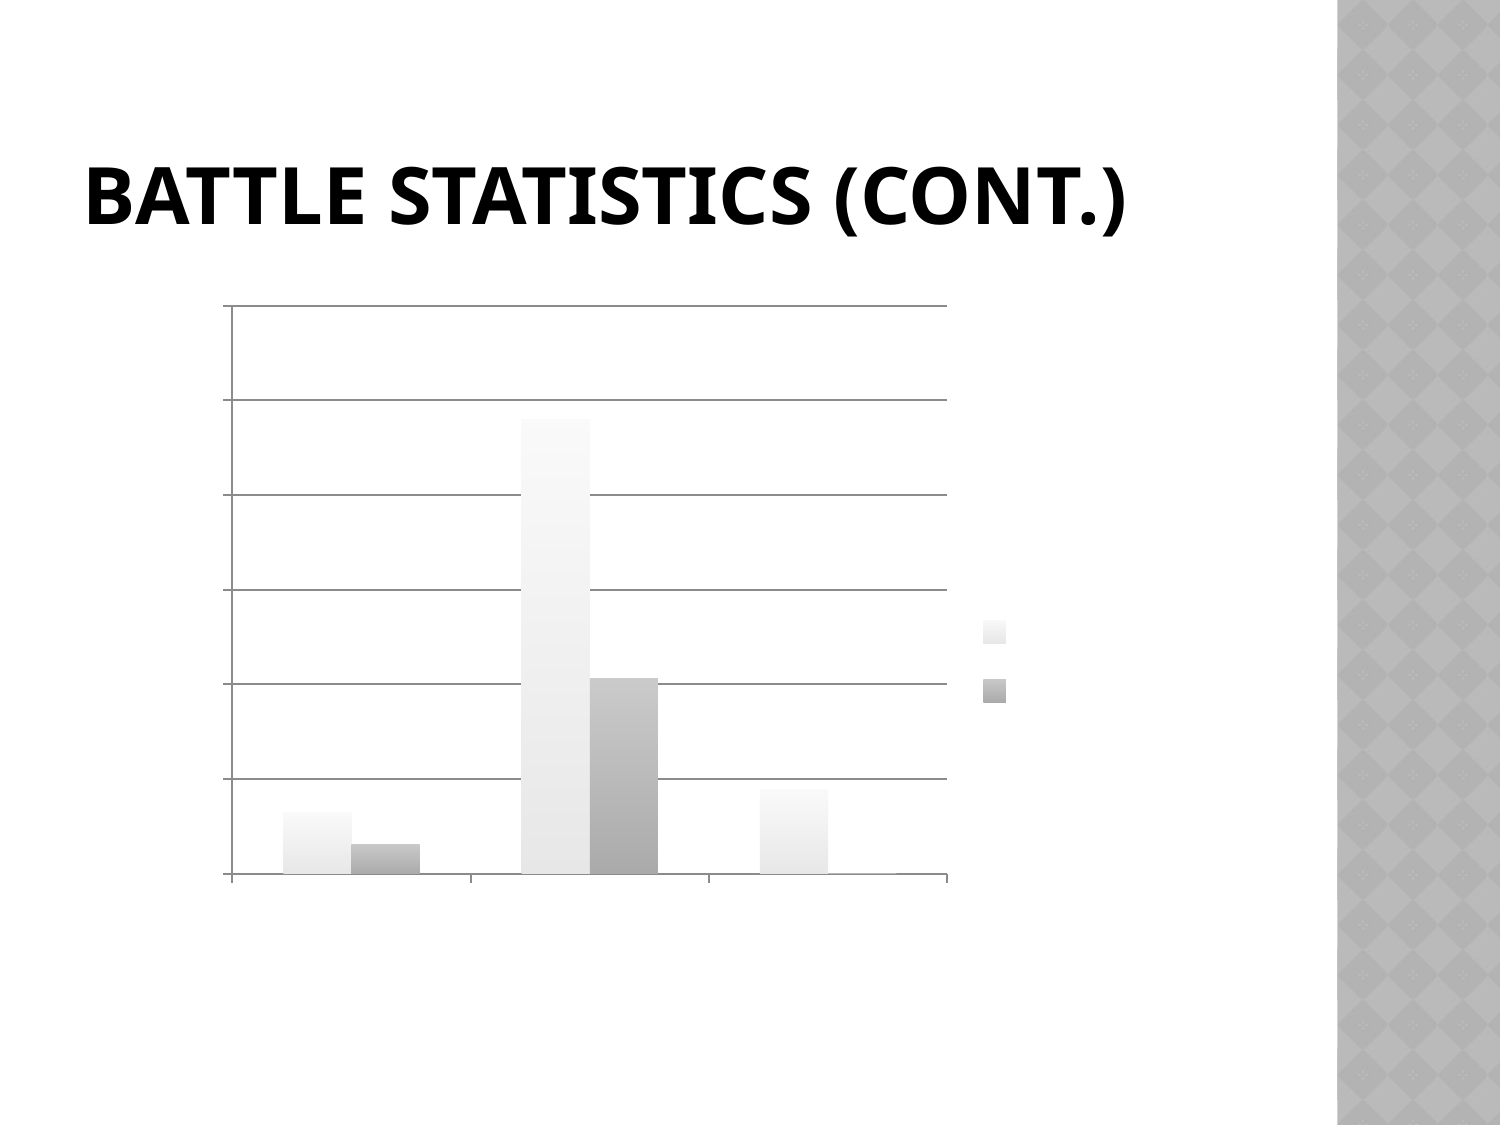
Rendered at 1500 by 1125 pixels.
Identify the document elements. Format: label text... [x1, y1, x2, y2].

title Battle statistics (cont.) [75, 52, 1263, 240]
chart [74, 263, 1263, 1060]
